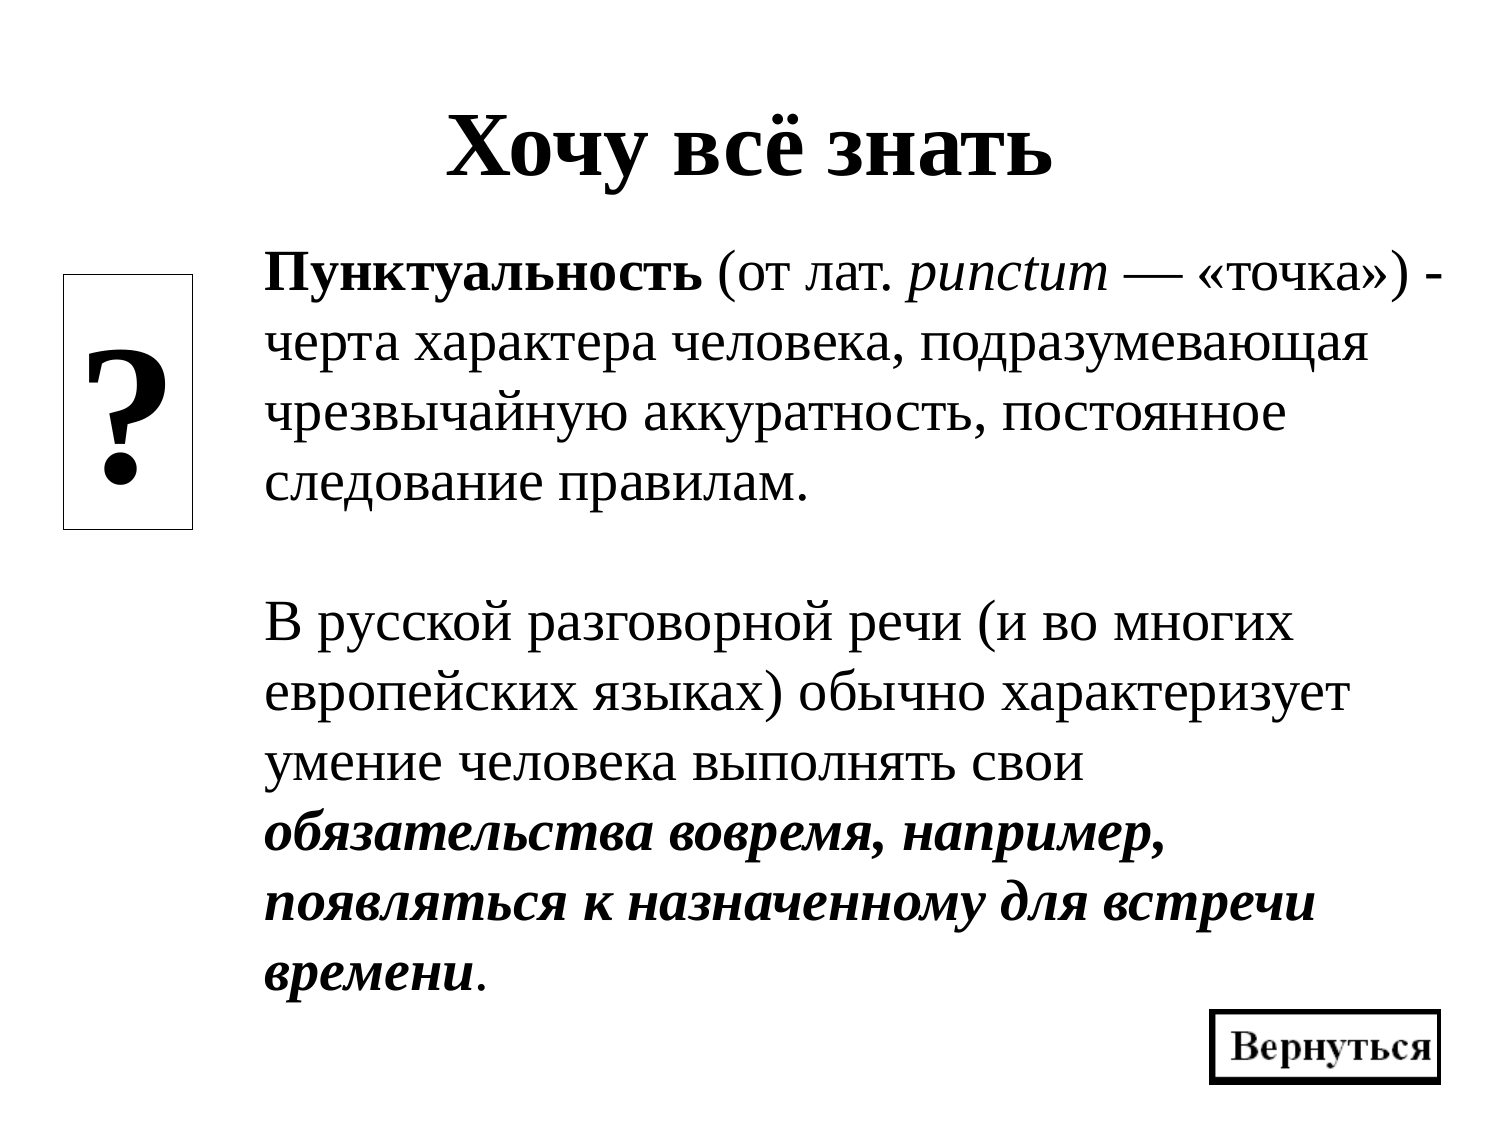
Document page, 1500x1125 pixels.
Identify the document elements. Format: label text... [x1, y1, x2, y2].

text_box ? [63, 274, 193, 530]
picture [1212, 1012, 1438, 1082]
title Хочу всё знать [75, 45, 1425, 233]
text_box Пунктуальность (от лат. punctum — «точка») - черта характера человека, подразумевающая чрезвычайную аккуратность, постоянное следование правилам. В русской разговорной речи (и во многих европейских языках) обычно характеризует умение человека выполнять свои обязательства вовремя, например, появляться к назначенному для встречи времени. [249, 224, 1500, 1010]
